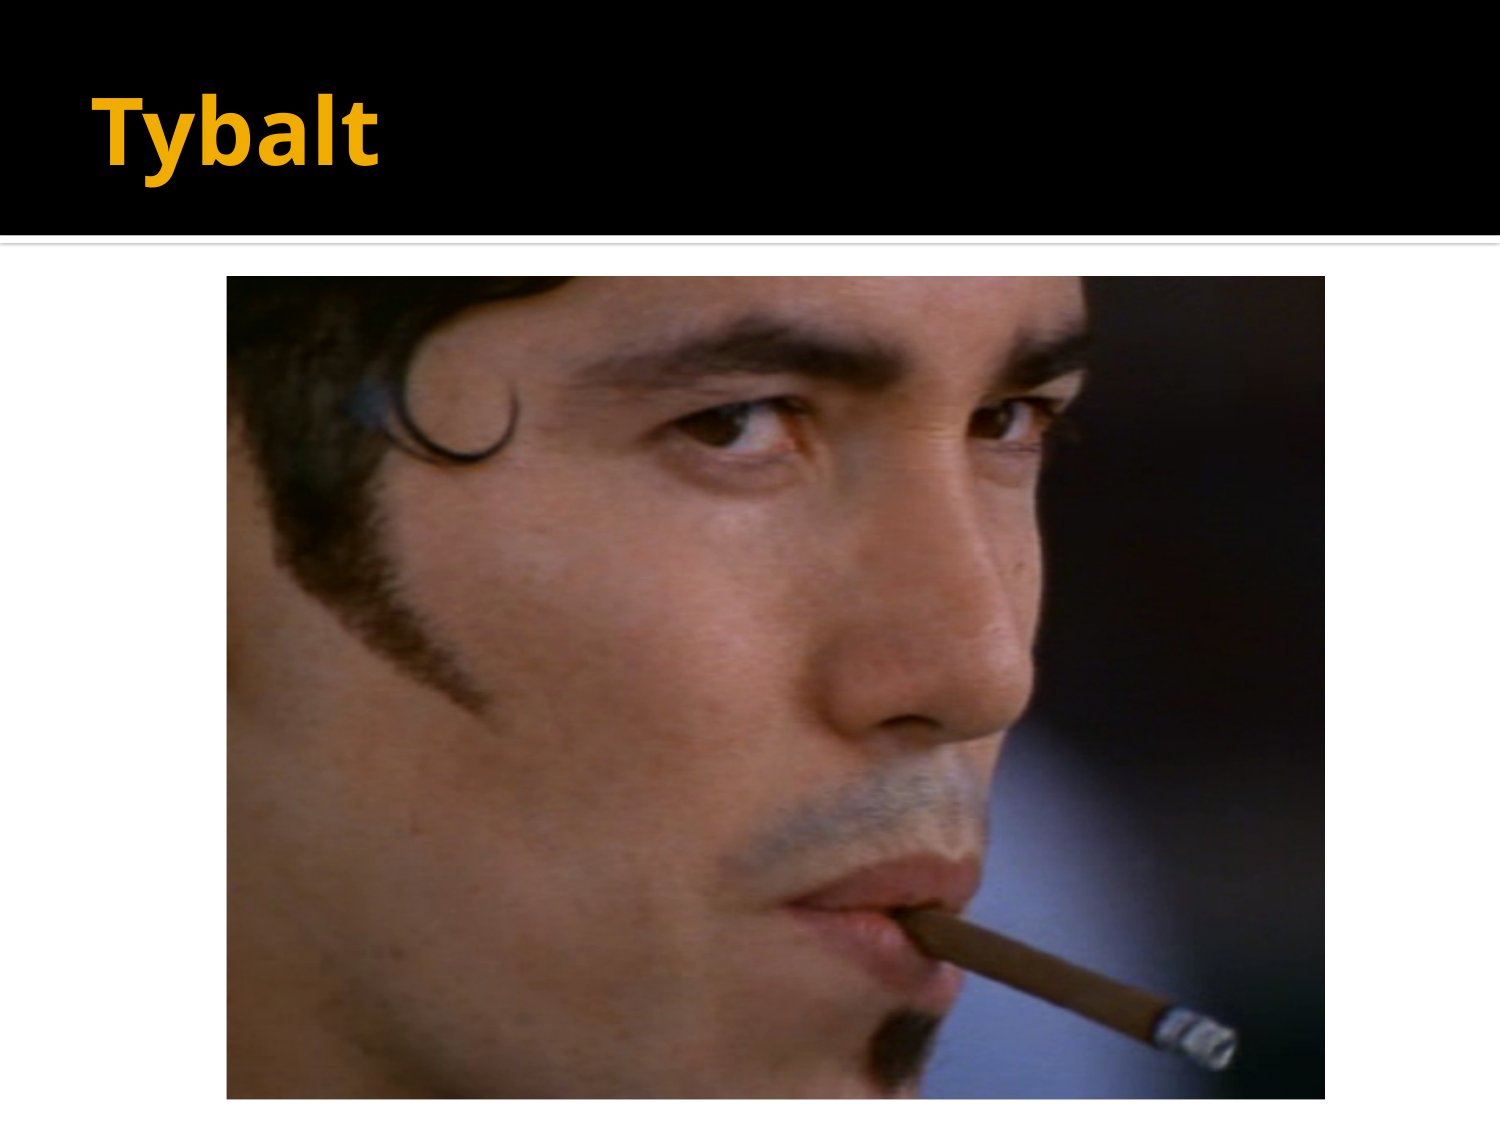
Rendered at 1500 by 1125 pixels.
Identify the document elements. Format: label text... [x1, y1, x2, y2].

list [224, 276, 1325, 1102]
title Tybalt [75, 25, 1425, 231]
